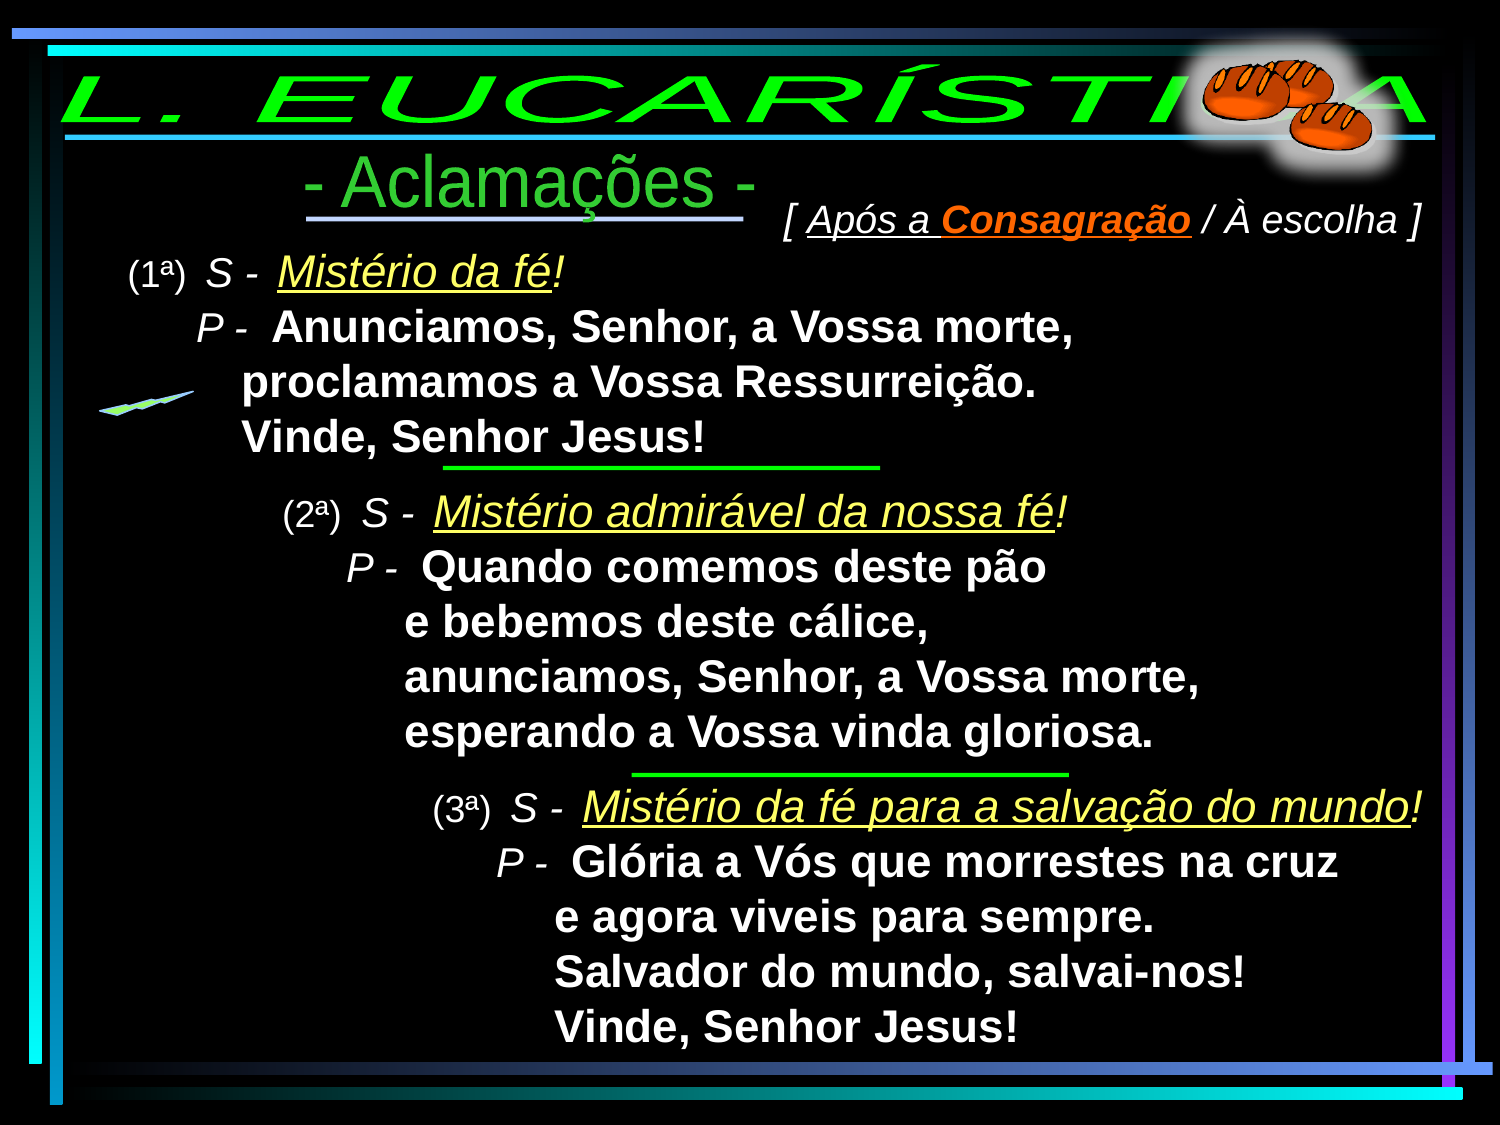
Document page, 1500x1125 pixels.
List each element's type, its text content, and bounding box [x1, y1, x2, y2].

title [ Após a Consagração / À escolha ] (1ª) S - Mistério da fé! P - Anunciamos, Senhor, a Vossa morte, proclamamos a Vossa Ressurreição. Vinde, Senhor Jesus! (2ª) S - Mistério admirável da nossa fé! P - Quando comemos deste pão e bebemos deste cálice, anunciamos, Senhor, a Vossa morte, esperando a Vossa vinda gloriosa. (3ª) S - Mistério da fé para a salvação do mundo! P - Glória a Vós que morrestes na cruz e agora viveis para sempre. Salvador do mundo, salvai-nos! Vinde, Senhor Jesus! [112, 184, 1459, 1071]
text_box [99, 391, 194, 416]
picture [1179, 54, 1377, 162]
